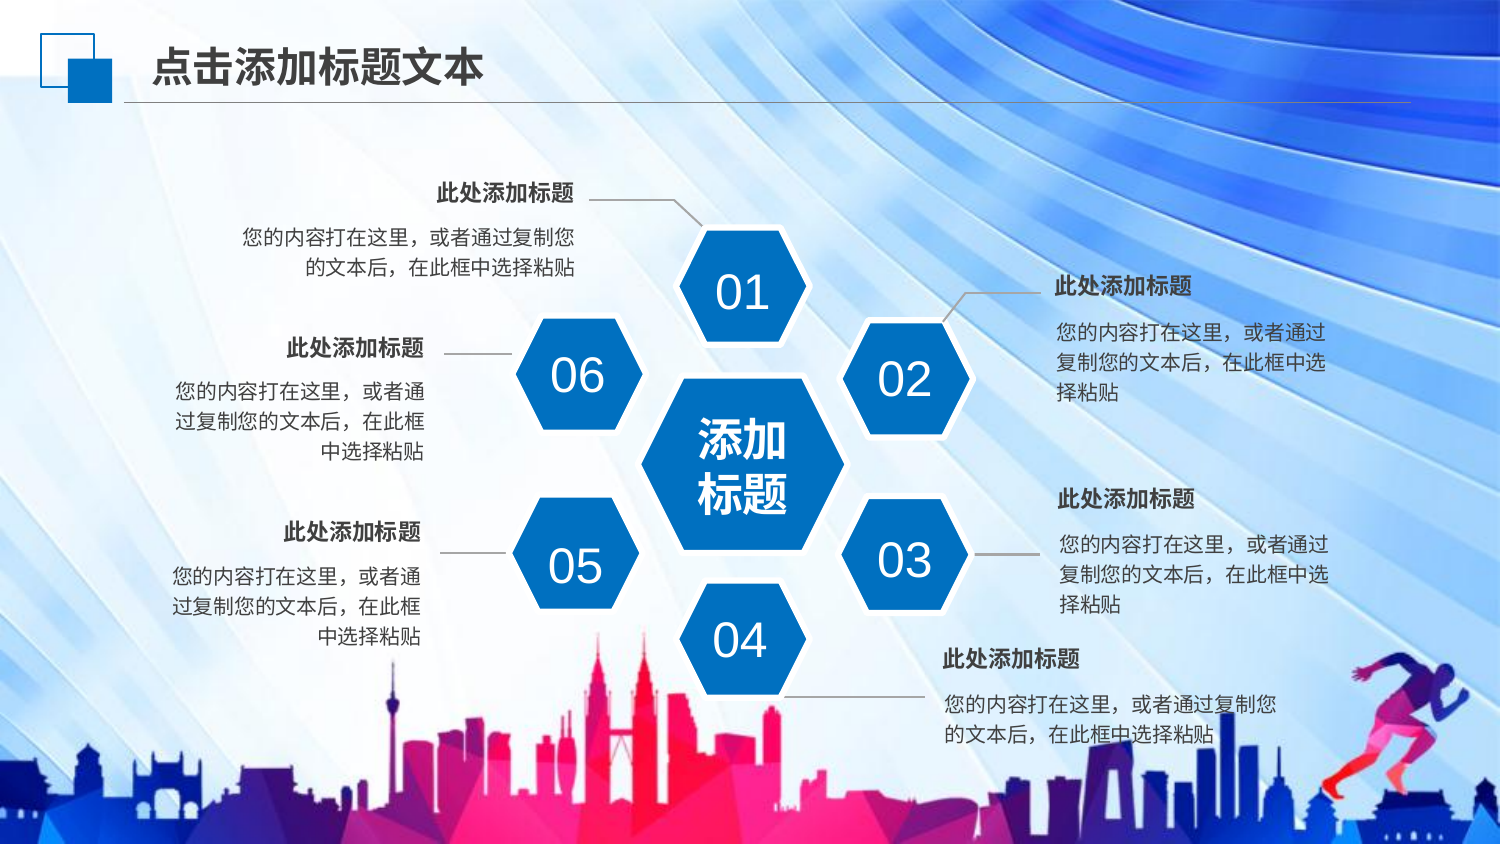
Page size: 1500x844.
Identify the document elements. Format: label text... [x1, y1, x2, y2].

text_box 点击添加标题文本 [136, 33, 501, 99]
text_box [637, 375, 849, 554]
text_box 此处添加标题 [1047, 479, 1207, 517]
text_box 您的内容打在这里，或者通过复制您的文本后，在此框中选择粘贴 [151, 553, 432, 654]
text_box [508, 494, 644, 612]
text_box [675, 580, 811, 698]
text_box 此处添加标题 [425, 173, 585, 212]
text_box 此处添加标题 [272, 512, 432, 551]
text_box 您的内容打在这里，或者通过复制您的文本后，在此框中选择粘贴 [1046, 309, 1346, 410]
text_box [675, 227, 811, 346]
text_box 您的内容打在这里，或者通过复制您的文本后，在此框中选择粘贴 [934, 681, 1296, 752]
text_box 您的内容打在这里，或者通过复制您的文本后，在此框中选择粘贴 [1049, 521, 1348, 622]
text_box 您的内容打在这里，或者通过复制您的文本后，在此框中选择粘贴 [218, 214, 585, 285]
picture [0, 0, 1500, 844]
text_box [942, 292, 1042, 322]
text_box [838, 319, 974, 438]
text_box 此处添加标题 [1043, 267, 1203, 305]
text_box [837, 495, 973, 614]
text_box 此处添加标题 [931, 639, 1091, 677]
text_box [511, 315, 647, 434]
text_box 此处添加标题 [276, 328, 435, 366]
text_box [589, 199, 706, 230]
text_box 您的内容打在这里，或者通过复制您的文本后，在此框中选择粘贴 [154, 369, 435, 470]
